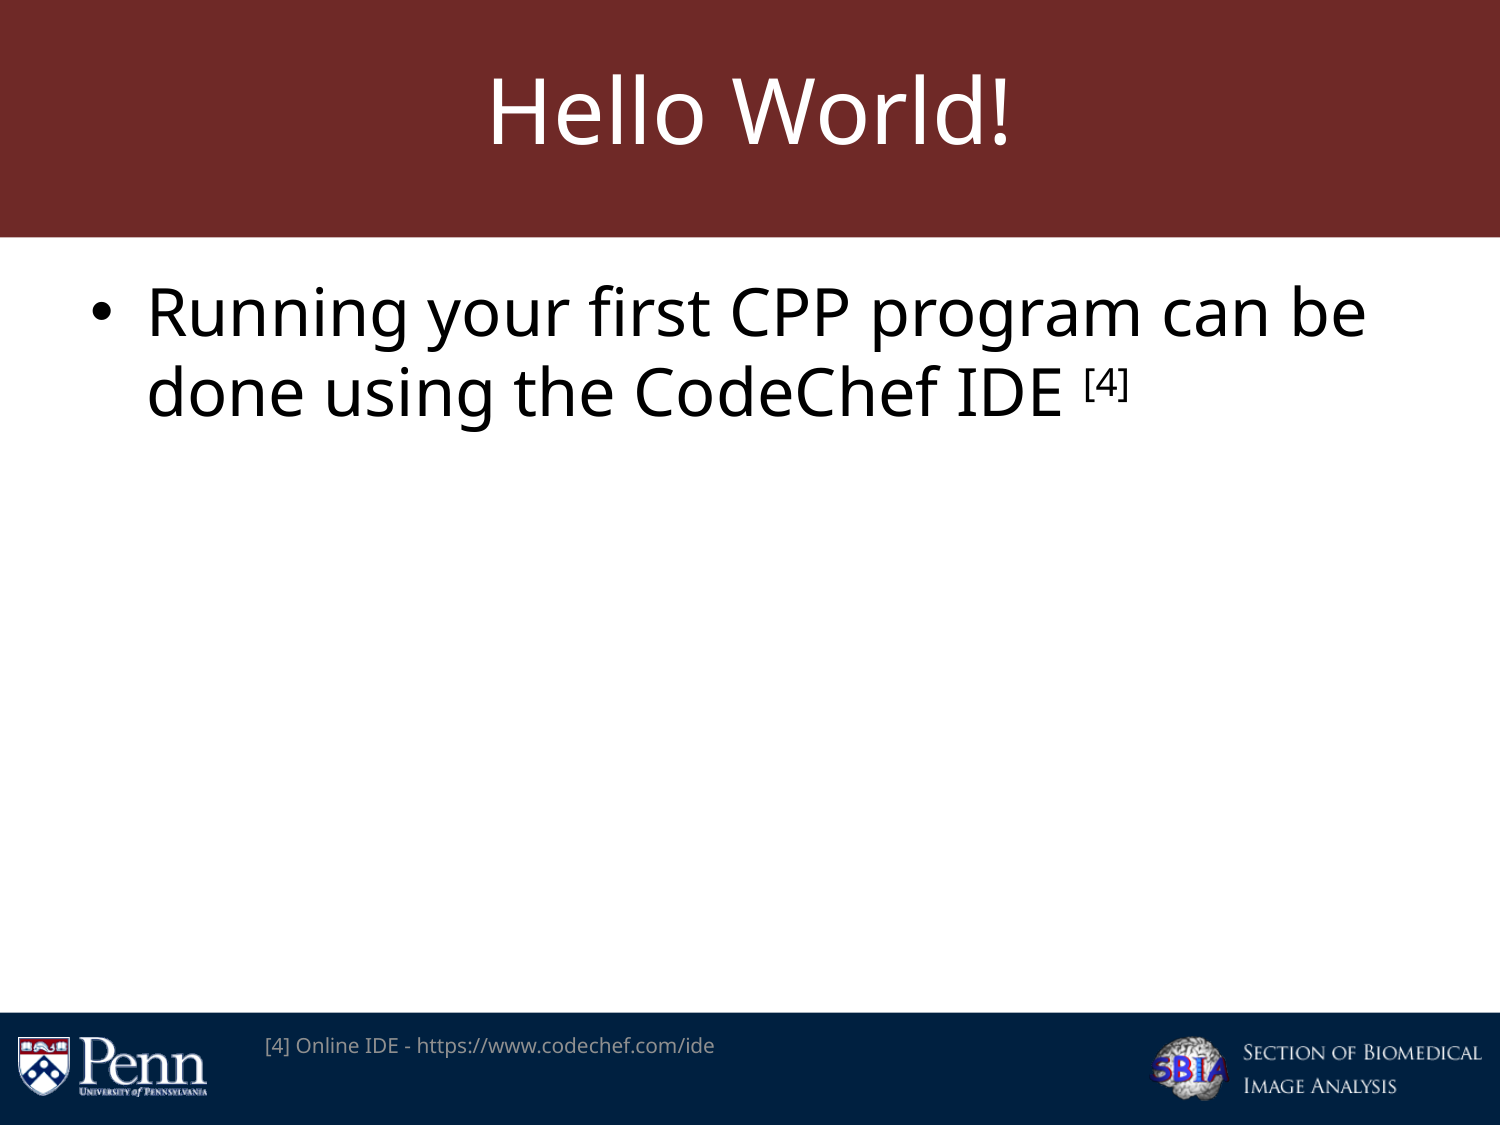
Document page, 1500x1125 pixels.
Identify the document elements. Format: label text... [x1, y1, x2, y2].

list Running your first CPP program can be done using the CodeChef IDE [4] [75, 262, 1425, 1013]
footer [4] Online IDE - https://www.codechef.com/ide [249, 1025, 1038, 1100]
picture [18, 1037, 207, 1097]
title Hello World! [75, 45, 1425, 238]
picture [1149, 1035, 1482, 1102]
